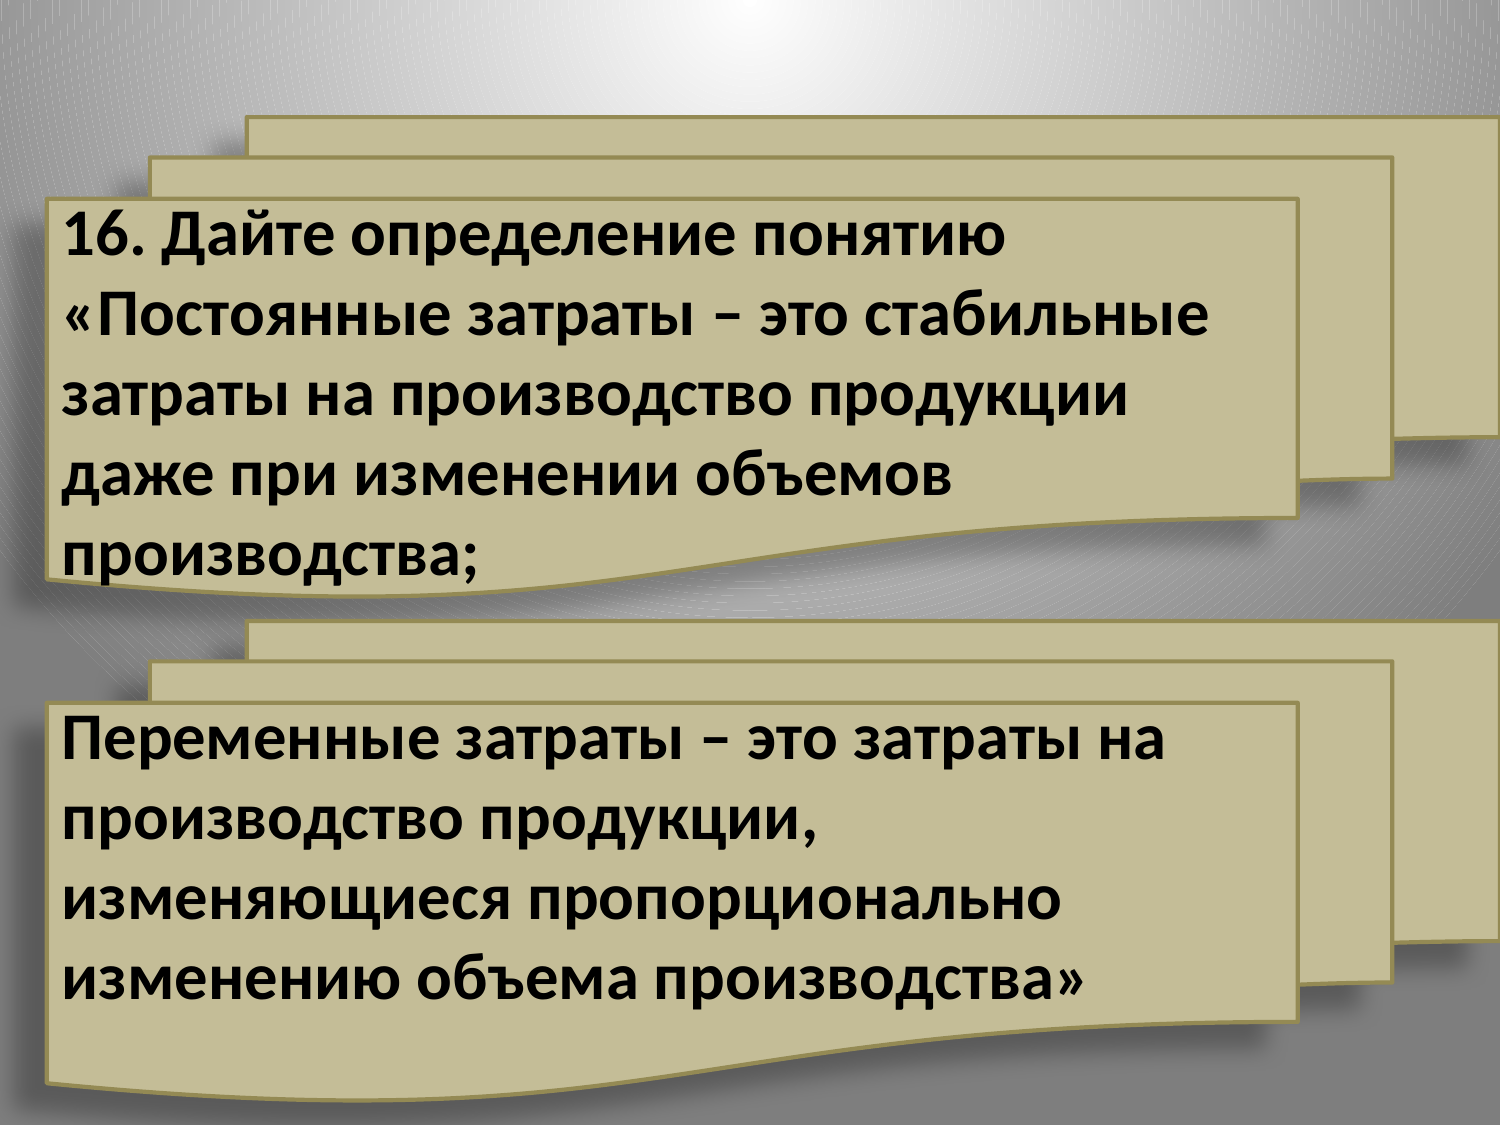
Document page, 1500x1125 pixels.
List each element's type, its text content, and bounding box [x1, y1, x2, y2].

text_box 16. Дайте определение понятию «Постоянные затраты – это стабильные затраты на производство продукции даже при изменении объемов производства; [44, 115, 1500, 599]
text_box Переменные затраты – это затраты на производство продукции, изменяющиеся пропорционально изменению объема производства» [44, 618, 1500, 1103]
